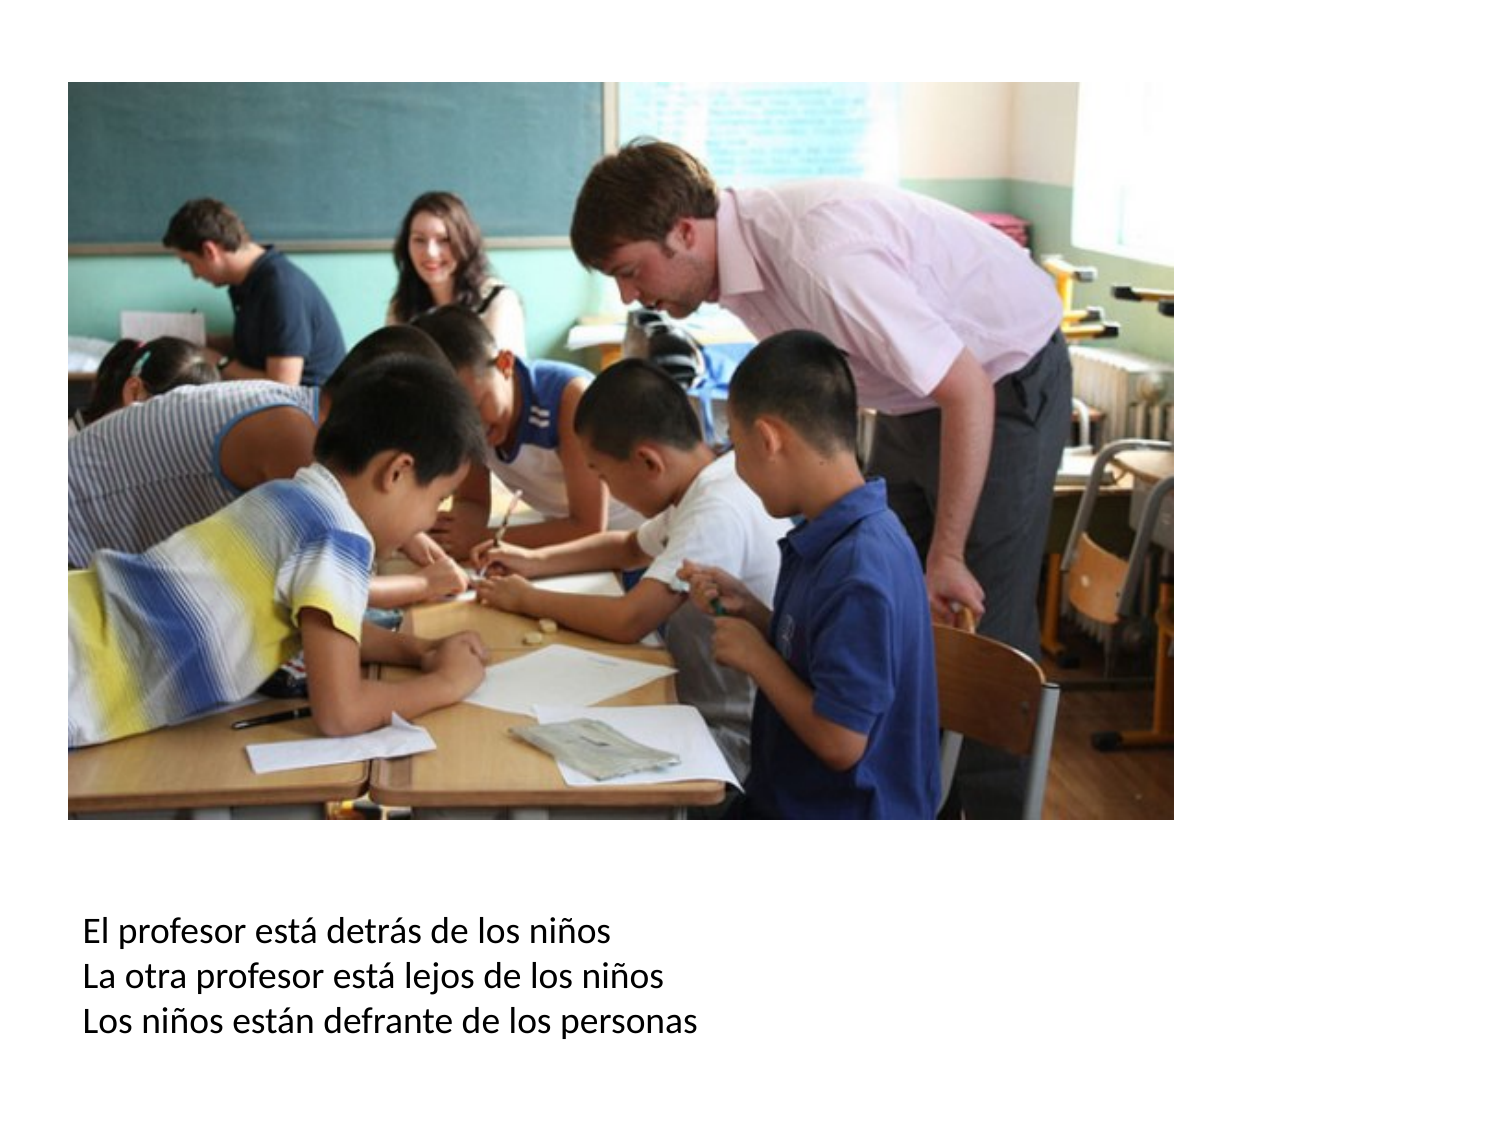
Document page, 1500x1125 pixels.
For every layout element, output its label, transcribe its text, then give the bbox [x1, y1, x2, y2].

picture [67, 82, 1174, 821]
text_box El profesor está detrás de los niños La otra profesor está lejos de los niños Los niños están defrante de los personas [68, 899, 1095, 1094]
